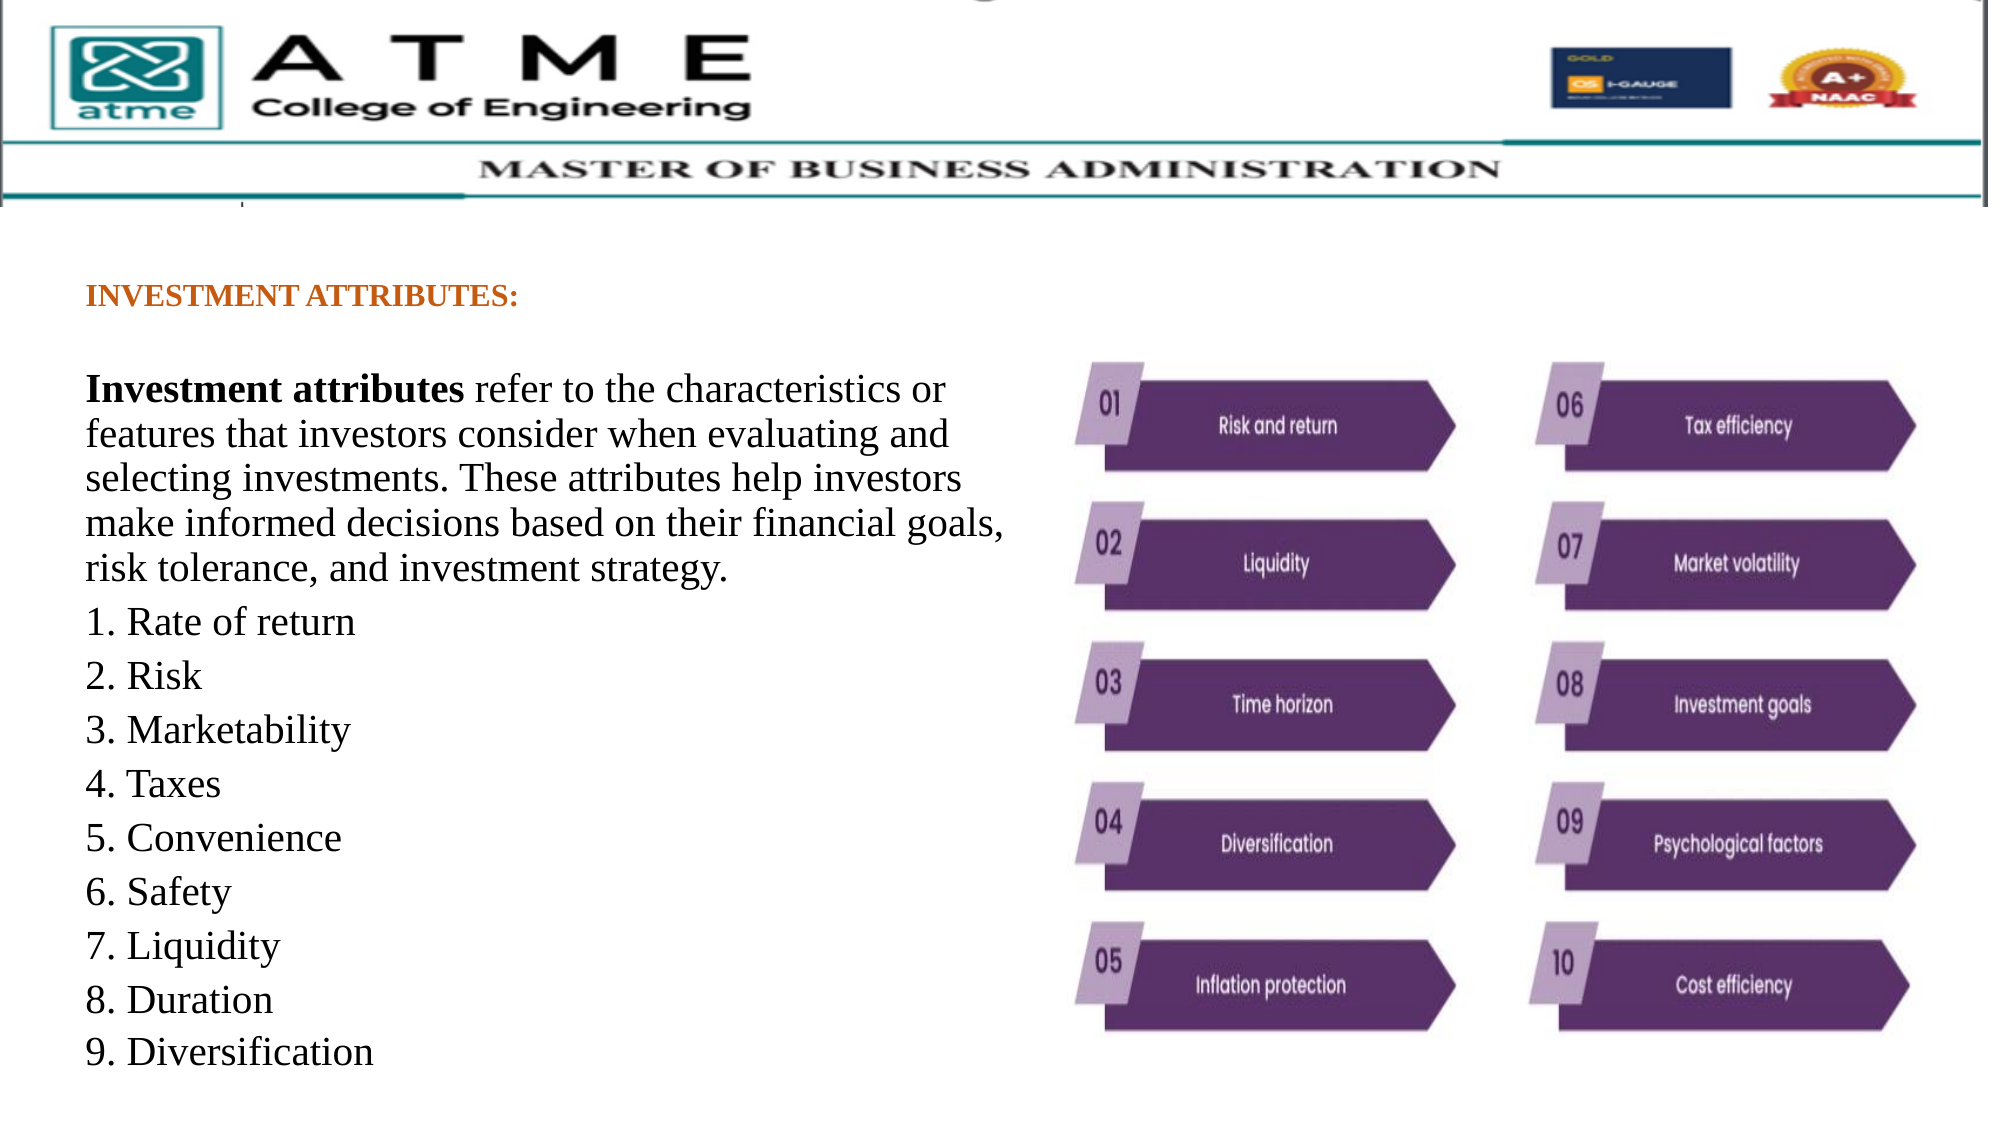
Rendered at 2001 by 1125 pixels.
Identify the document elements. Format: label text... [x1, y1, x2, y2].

list Investment attributes refer to the characteristics or features that investors consider when evaluating and selecting investments. These attributes help investors make informed decisions based on their financial goals, risk tolerance, and investment strategy. 1. Rate of return 2. Risk 3. Marketability 4. Taxes 5. Convenience 6. Safety 7. Liquidity 8. Duration 9. Diversification [70, 359, 1024, 1107]
picture [0, 0, 1988, 207]
picture [1058, 333, 1930, 1063]
title INVESTMENT ATTRIBUTES: [70, 271, 1863, 360]
